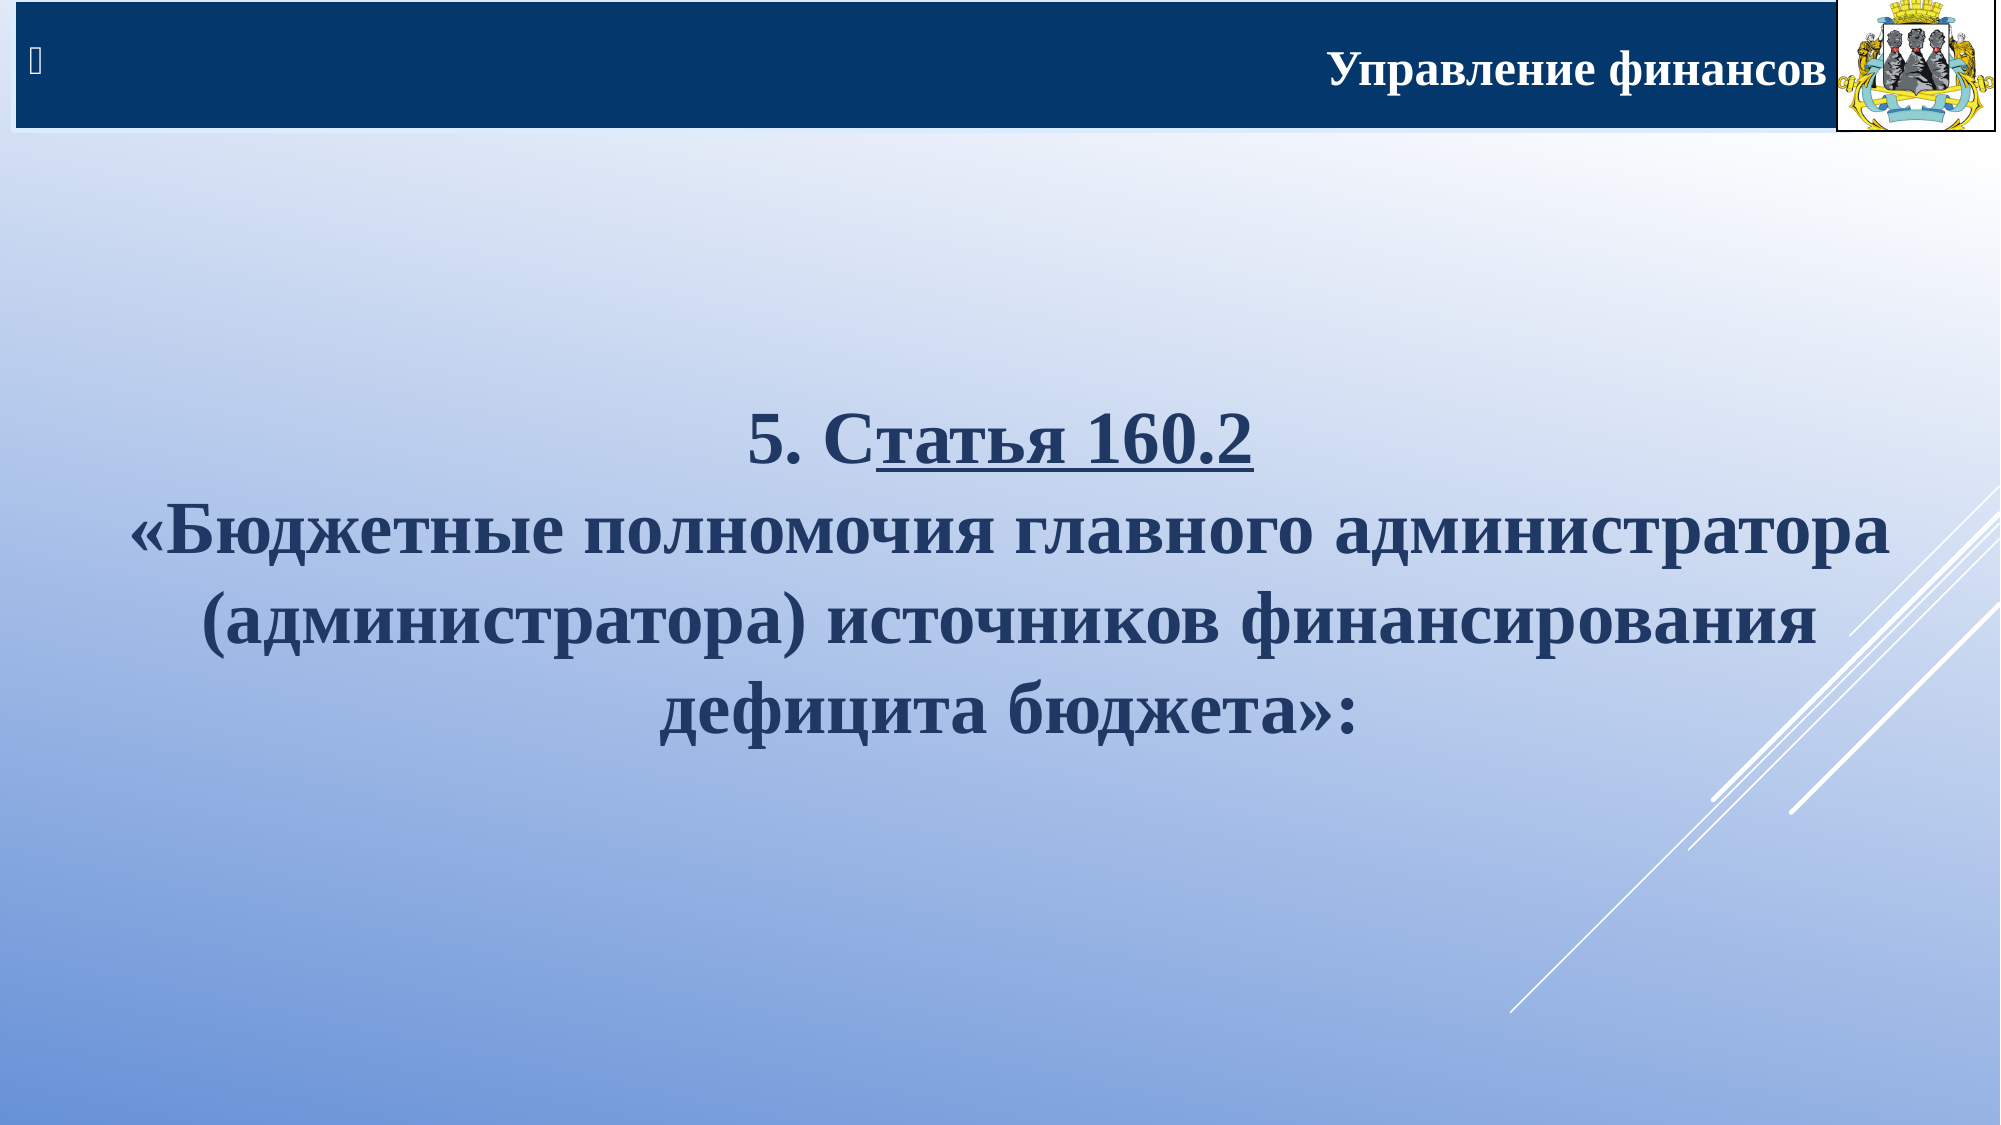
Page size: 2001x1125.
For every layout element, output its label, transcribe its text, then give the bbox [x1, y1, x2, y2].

title 5. Статья 160.2 «Бюджетные полномочия главного администратора (администратора) источников финансирования дефицита бюджета»: [25, 132, 1995, 1098]
list Управление финансов [13, 0, 1836, 132]
picture [1837, 0, 1995, 131]
